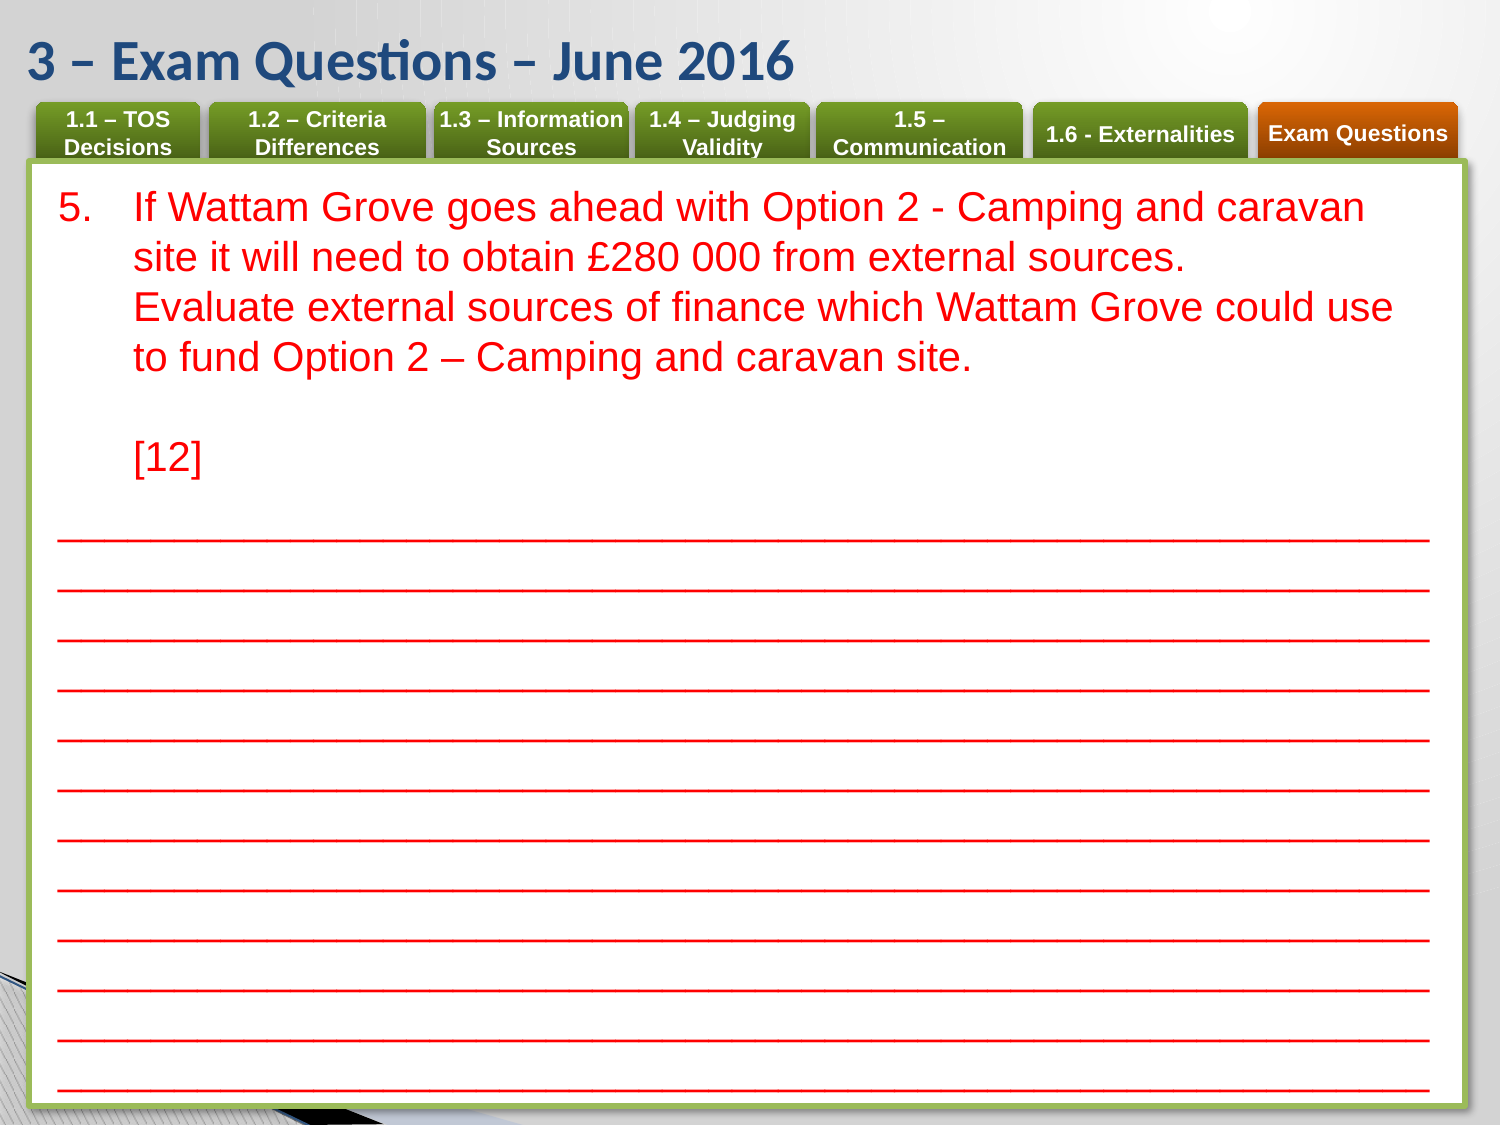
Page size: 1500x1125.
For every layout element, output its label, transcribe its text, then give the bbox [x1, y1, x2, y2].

title 3 – Exam Questions – June 2016 [11, 11, 1465, 102]
text_box If Wattam Grove goes ahead with Option 2 - Camping and caravan site it will need to obtain £280 000 from external sources. Evaluate external sources of finance which Wattam Grove could use to fund Option 2 – Camping and caravan site. [12] __________________________________________________________________________________________________________________________________________________________________________________________________________________________________________________________________________________________________________________________________________________________________________________________________________________________________________________________________________________________________________________________________________________________________________________________________________________________________________________________________________________________________________________________________________________________________________________________________________________________________________________________ [41, 172, 1447, 1125]
